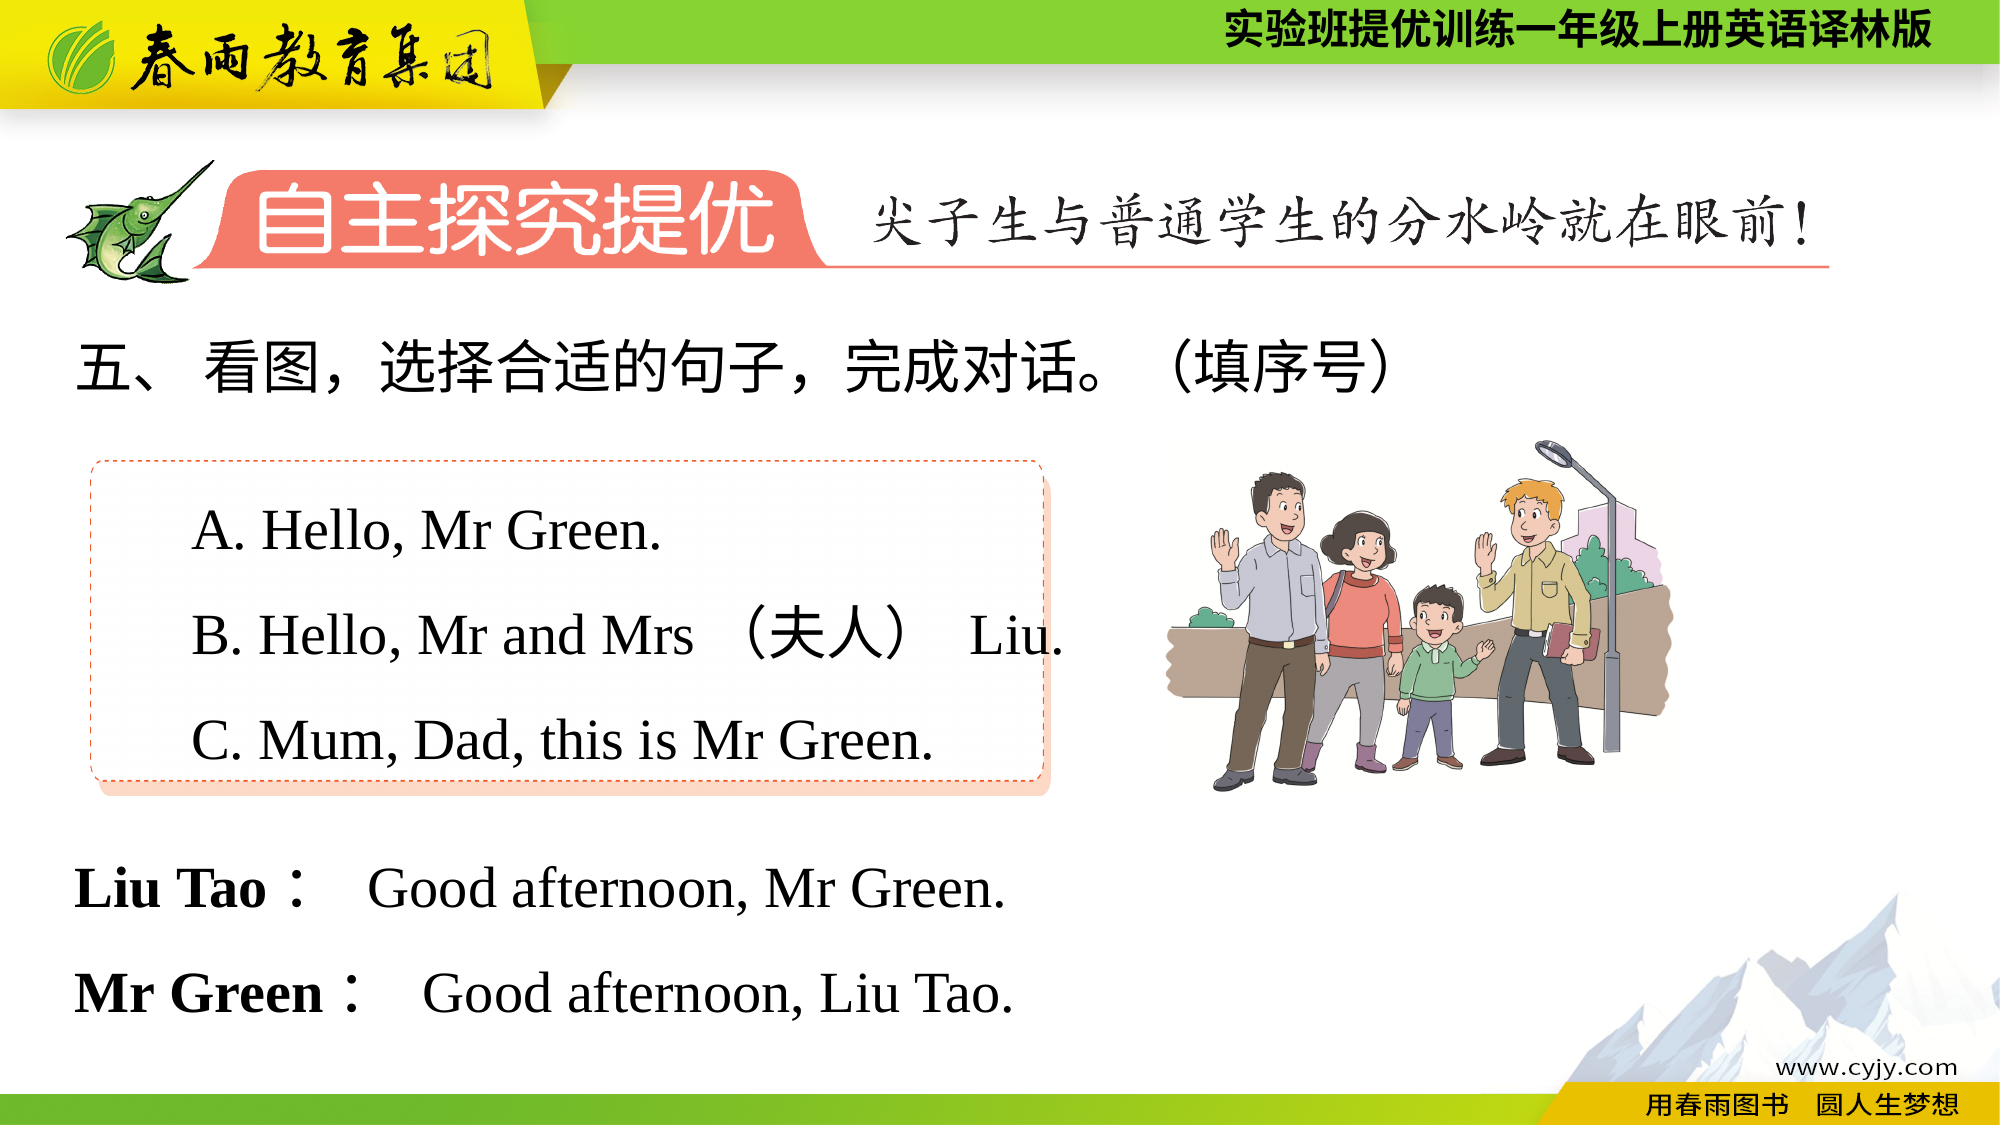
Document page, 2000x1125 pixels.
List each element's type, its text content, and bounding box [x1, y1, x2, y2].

text_box Liu Tao： Good afternoon, Mr Green. Mr Green： Good afternoon, Liu Tao. [59, 806, 1944, 1032]
list 五、 看图，选择合适的句子，完成对话。（填序号） A. Hello, Mr Green. B. Hello, Mr and Mrs（夫人） Liu. C. Mum, Dad, this is Mr Green. [59, 288, 1944, 785]
picture [0, 0, 2000, 1125]
